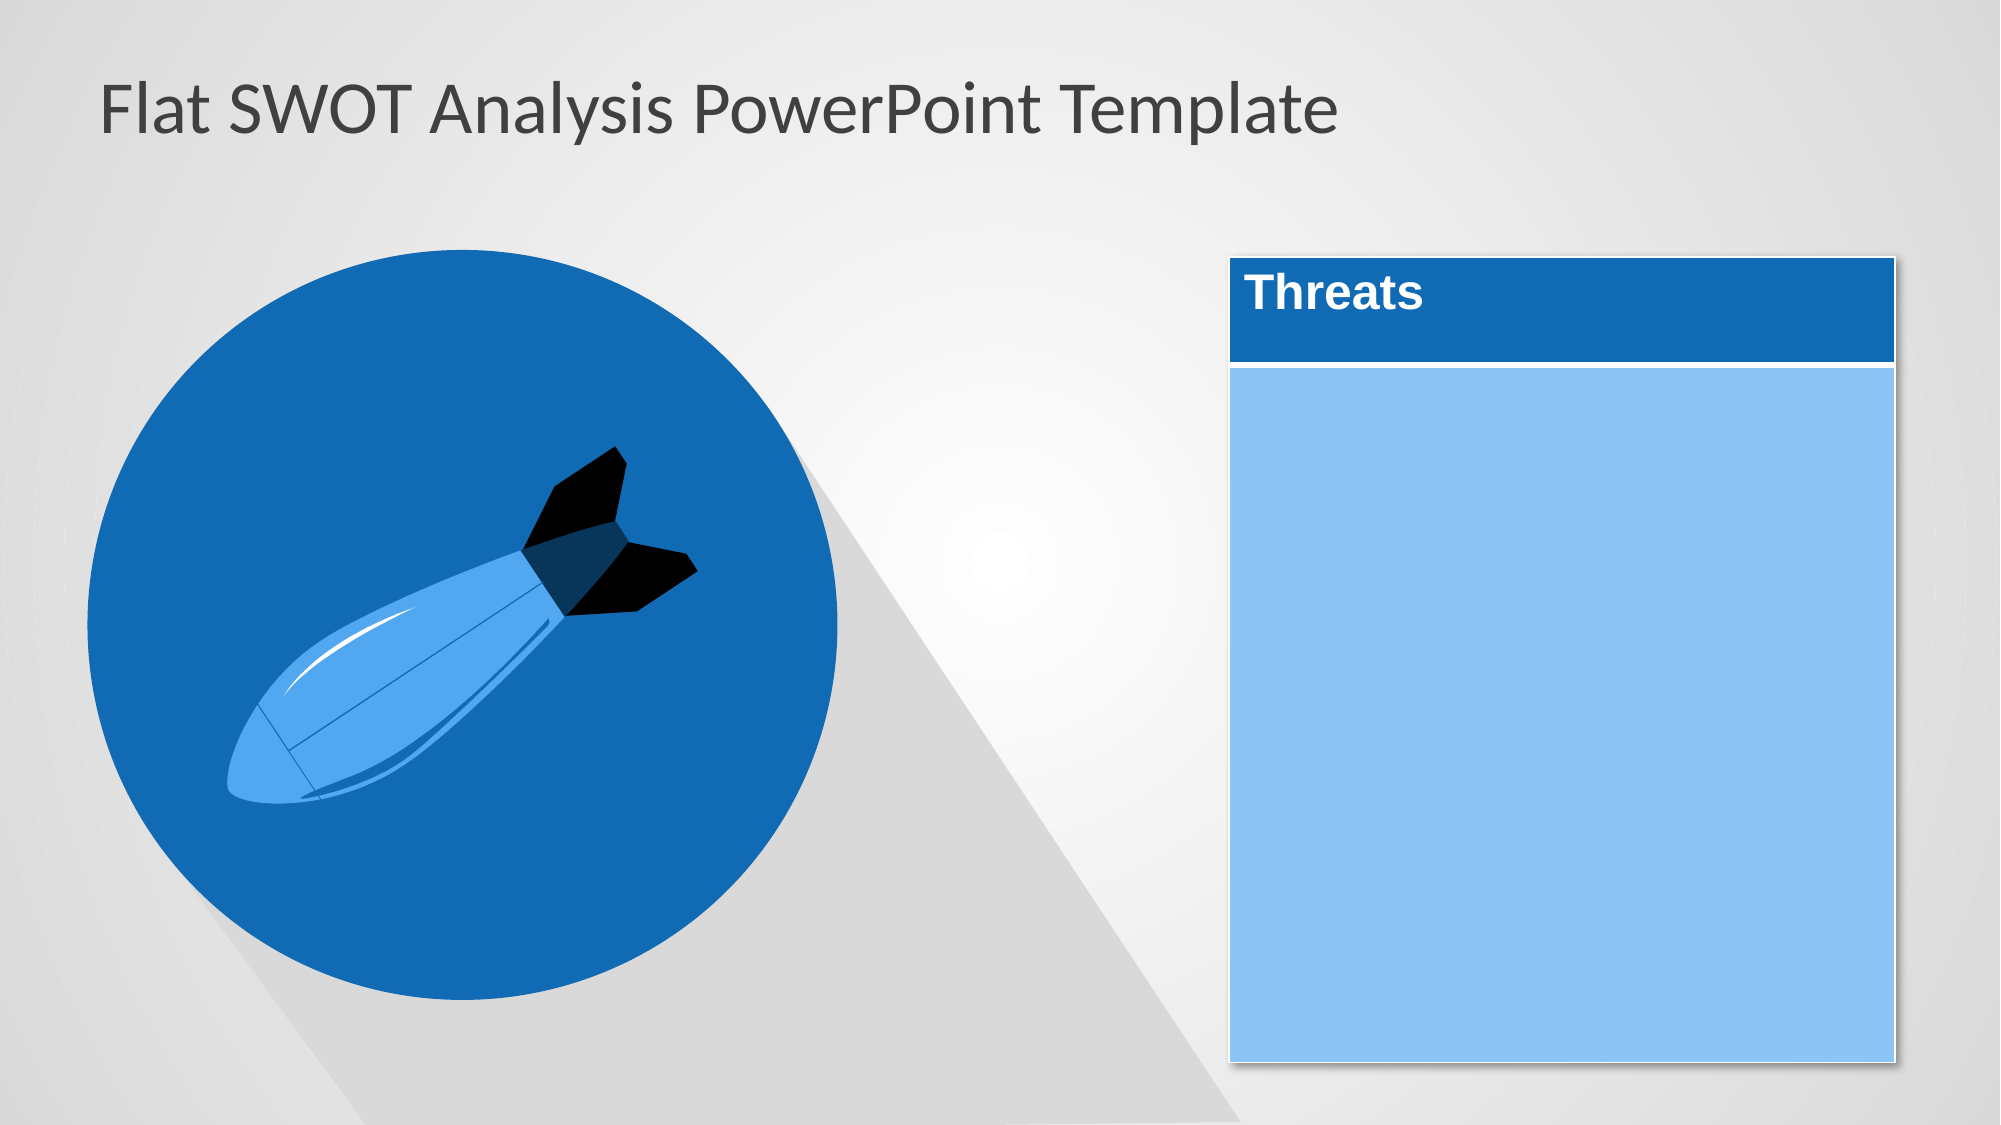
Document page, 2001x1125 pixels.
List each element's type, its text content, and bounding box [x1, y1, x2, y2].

table_header Threats [1230, 258, 1894, 362]
table_cell [1230, 368, 1894, 1062]
text_box [182, 433, 1243, 1125]
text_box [226, 445, 698, 804]
text_box [85, 247, 840, 1003]
title Flat SWOT Analysis PowerPoint Template [99, 45, 1900, 162]
